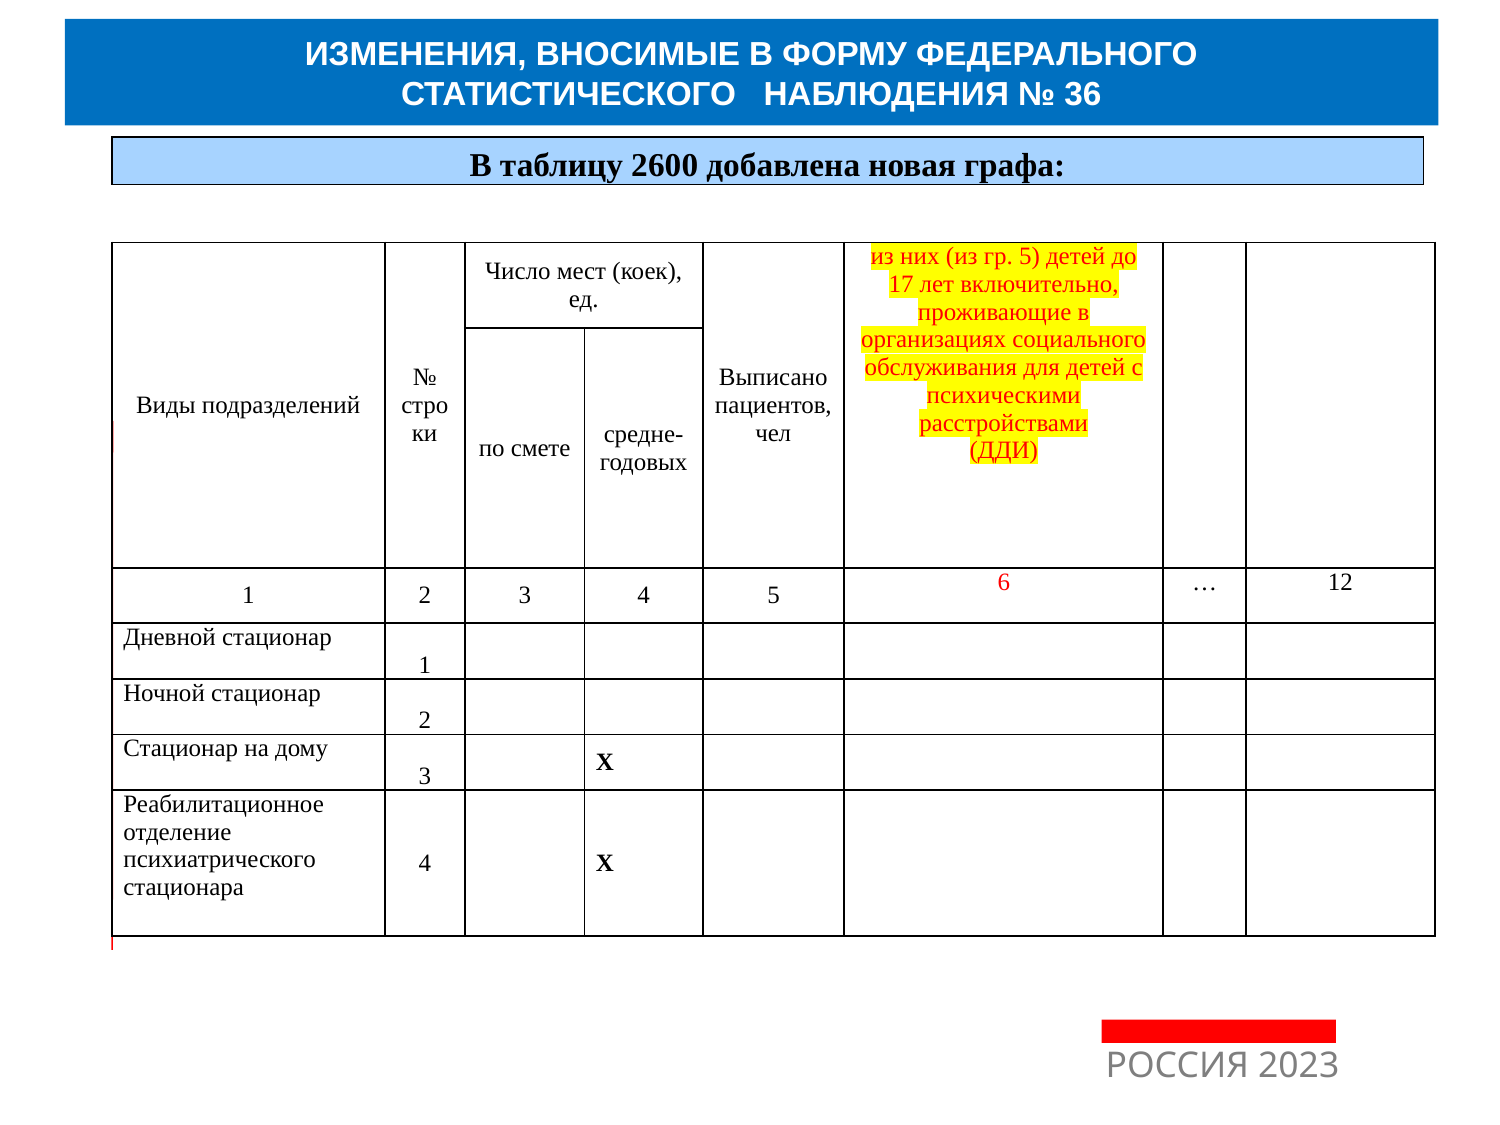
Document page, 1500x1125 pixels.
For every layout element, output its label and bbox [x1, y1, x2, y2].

table_cell [1164, 680, 1245, 734]
table_cell [585, 735, 702, 789]
table_cell [1247, 624, 1434, 678]
table_cell [1247, 680, 1434, 734]
table_cell [1247, 791, 1434, 935]
table_cell [704, 680, 843, 734]
table_cell [386, 569, 464, 622]
table_header [704, 243, 843, 567]
table_header [845, 243, 1162, 567]
table_cell [466, 624, 584, 678]
table_cell [466, 569, 584, 622]
text_box [63, 17, 1441, 128]
table_cell [466, 735, 584, 789]
table_cell [845, 735, 1162, 789]
table_cell [1164, 735, 1245, 789]
table_cell [704, 569, 843, 622]
table_cell [386, 680, 464, 734]
table_cell [704, 624, 843, 678]
subtitle [1089, 1042, 1372, 1114]
table_header [1164, 243, 1245, 567]
table_header [386, 243, 464, 567]
table_cell [1164, 569, 1245, 622]
table_cell [113, 624, 384, 678]
table_cell [585, 569, 702, 622]
table_cell [845, 569, 1162, 622]
table_cell [386, 624, 464, 678]
table_cell [585, 680, 702, 734]
table_cell [585, 791, 702, 935]
table_cell [113, 791, 384, 935]
table_cell [845, 624, 1162, 678]
table_cell [1164, 791, 1245, 935]
table_cell [704, 735, 843, 789]
table_cell [845, 680, 1162, 734]
table_cell [1247, 735, 1434, 789]
table_cell [386, 791, 464, 935]
table_cell [113, 569, 384, 622]
table_cell [113, 735, 384, 789]
table_cell [845, 791, 1162, 935]
text_box [88, 137, 1436, 193]
table_cell [466, 791, 584, 935]
table_cell [113, 680, 384, 734]
table_cell [585, 329, 702, 567]
table_cell [466, 329, 584, 567]
table_cell [386, 735, 464, 789]
text_box [1101, 1019, 1336, 1043]
table_cell [1247, 569, 1434, 622]
table_header [113, 243, 384, 567]
table_cell [585, 624, 702, 678]
table_cell [1164, 624, 1245, 678]
table_header [466, 243, 702, 327]
table_cell [704, 791, 843, 935]
table_header [1247, 243, 1434, 567]
table_cell [466, 680, 584, 734]
